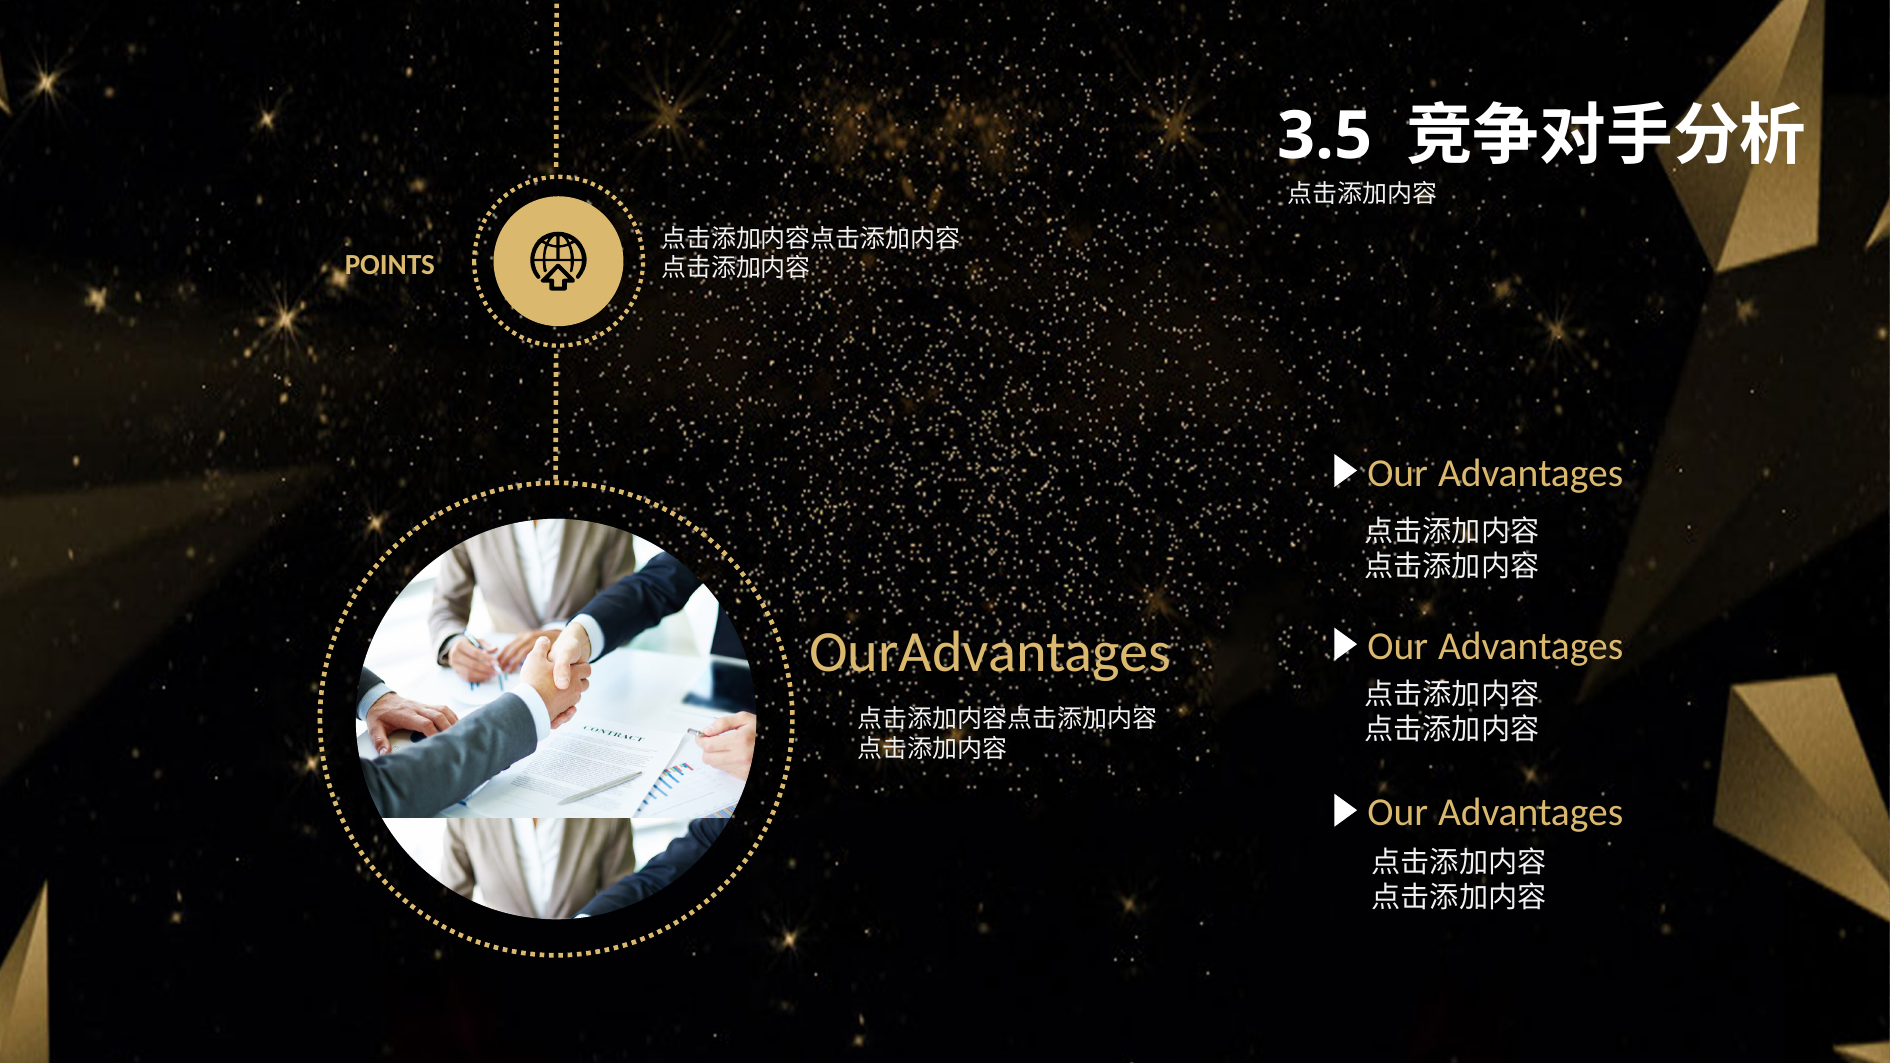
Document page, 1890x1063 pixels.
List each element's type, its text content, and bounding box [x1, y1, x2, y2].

text_box [1332, 452, 1360, 489]
text_box Our Advantages [1367, 620, 1624, 675]
text_box OurAdvantages [809, 613, 1172, 691]
text_box 3.5 竞争对手分析 [1277, 92, 1807, 180]
text_box [530, 231, 587, 291]
text_box [471, 174, 646, 348]
text_box POINTS [344, 245, 435, 288]
text_box [1332, 625, 1360, 663]
text_box 点击添加内容 点击添加内容 [1364, 512, 1540, 625]
text_box Our Advantages [1367, 446, 1624, 502]
text_box 点击添加内容 [1272, 170, 1453, 215]
text_box [1332, 791, 1360, 829]
text_box 点击添加内容 点击添加内容 [1371, 842, 1548, 956]
text_box 点击添加内容点击添加内容 点击添加内容 [857, 702, 1267, 800]
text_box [319, 482, 793, 956]
text_box 点击添加内容 点击添加内容 [1364, 675, 1540, 788]
text_box 点击添加内容点击添加内容 点击添加内容 [661, 222, 1070, 320]
text_box Our Advantages [1367, 785, 1624, 841]
picture [0, 0, 1890, 1063]
